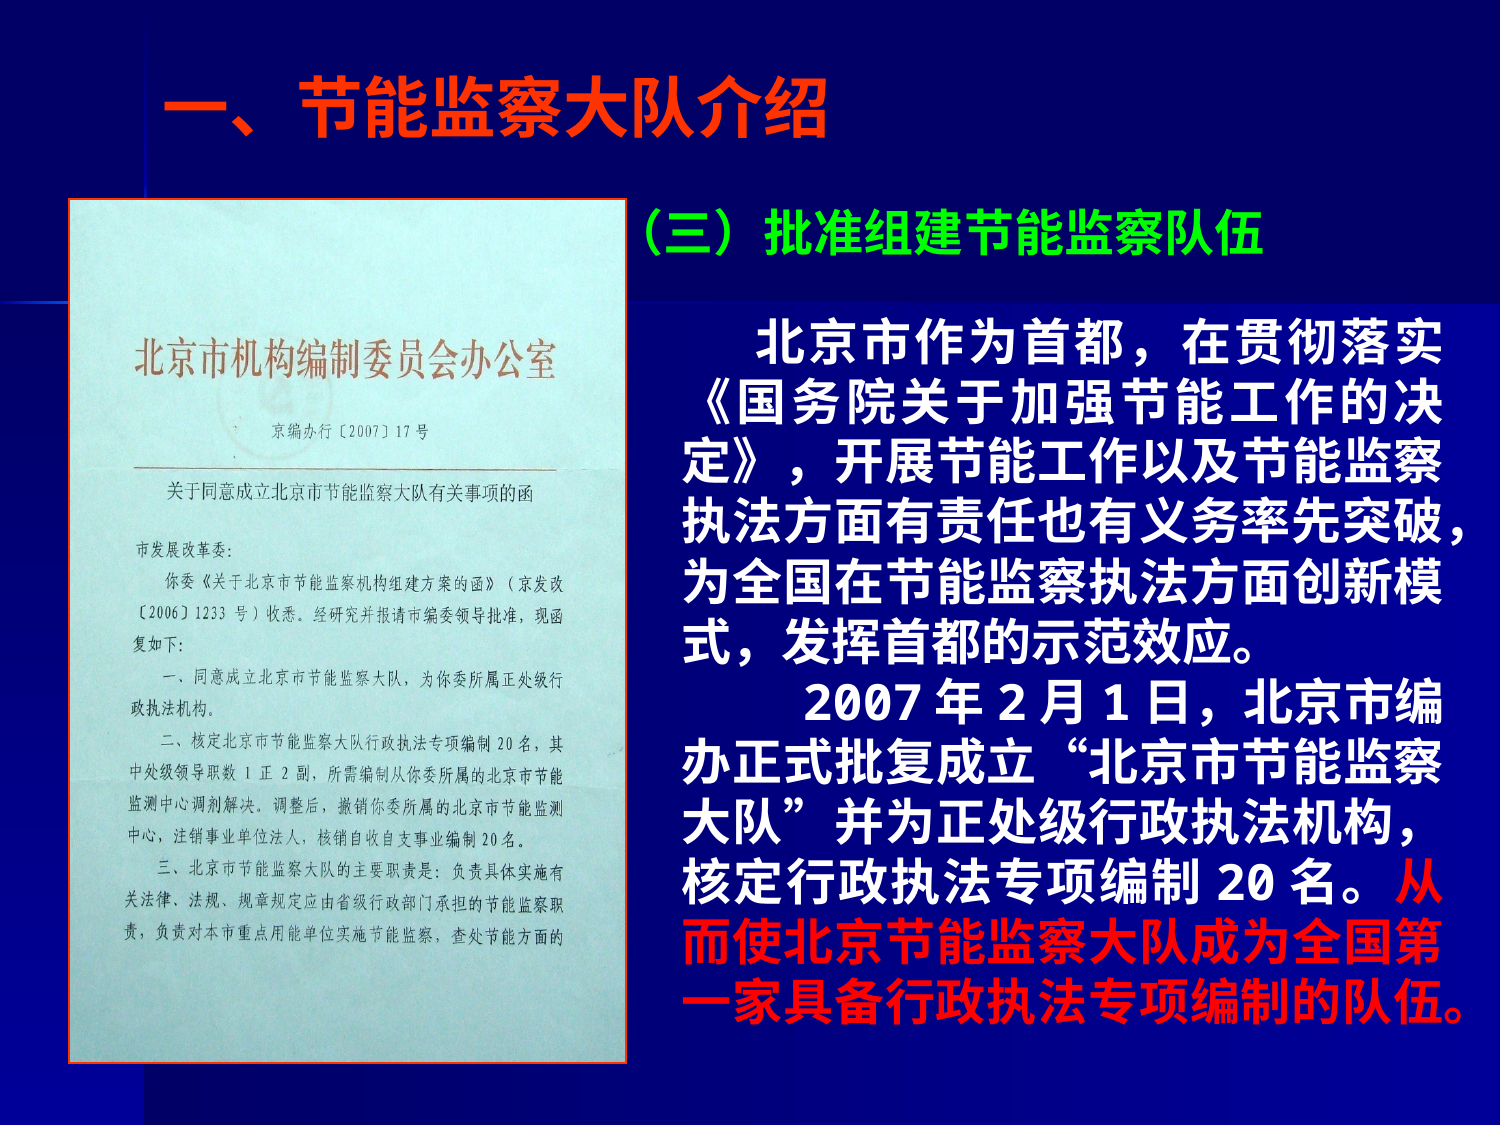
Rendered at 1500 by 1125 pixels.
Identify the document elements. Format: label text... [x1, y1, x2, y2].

picture [69, 199, 626, 1063]
title 一、节能监察大队介绍 [147, 49, 1413, 162]
text_box 北京市作为首都，在贯彻落实《国务院关于加强节能工作的决定》，开展节能工作以及节能监察执法方面有责任也有义务率先突破，为全国在节能监察执法方面创新模式，发挥首都的示范效应。 2007年2月1日，北京市编办正式批复成立“北京市节能监察大队”并为正处级行政执法机构，核定行政执法专项编制20名。从而使北京节能监察大队成为全国第一家具备行政执法专项编制的队伍。 [667, 303, 1459, 1038]
text_box （三）批准组建节能监察队伍 [58, 160, 1479, 303]
